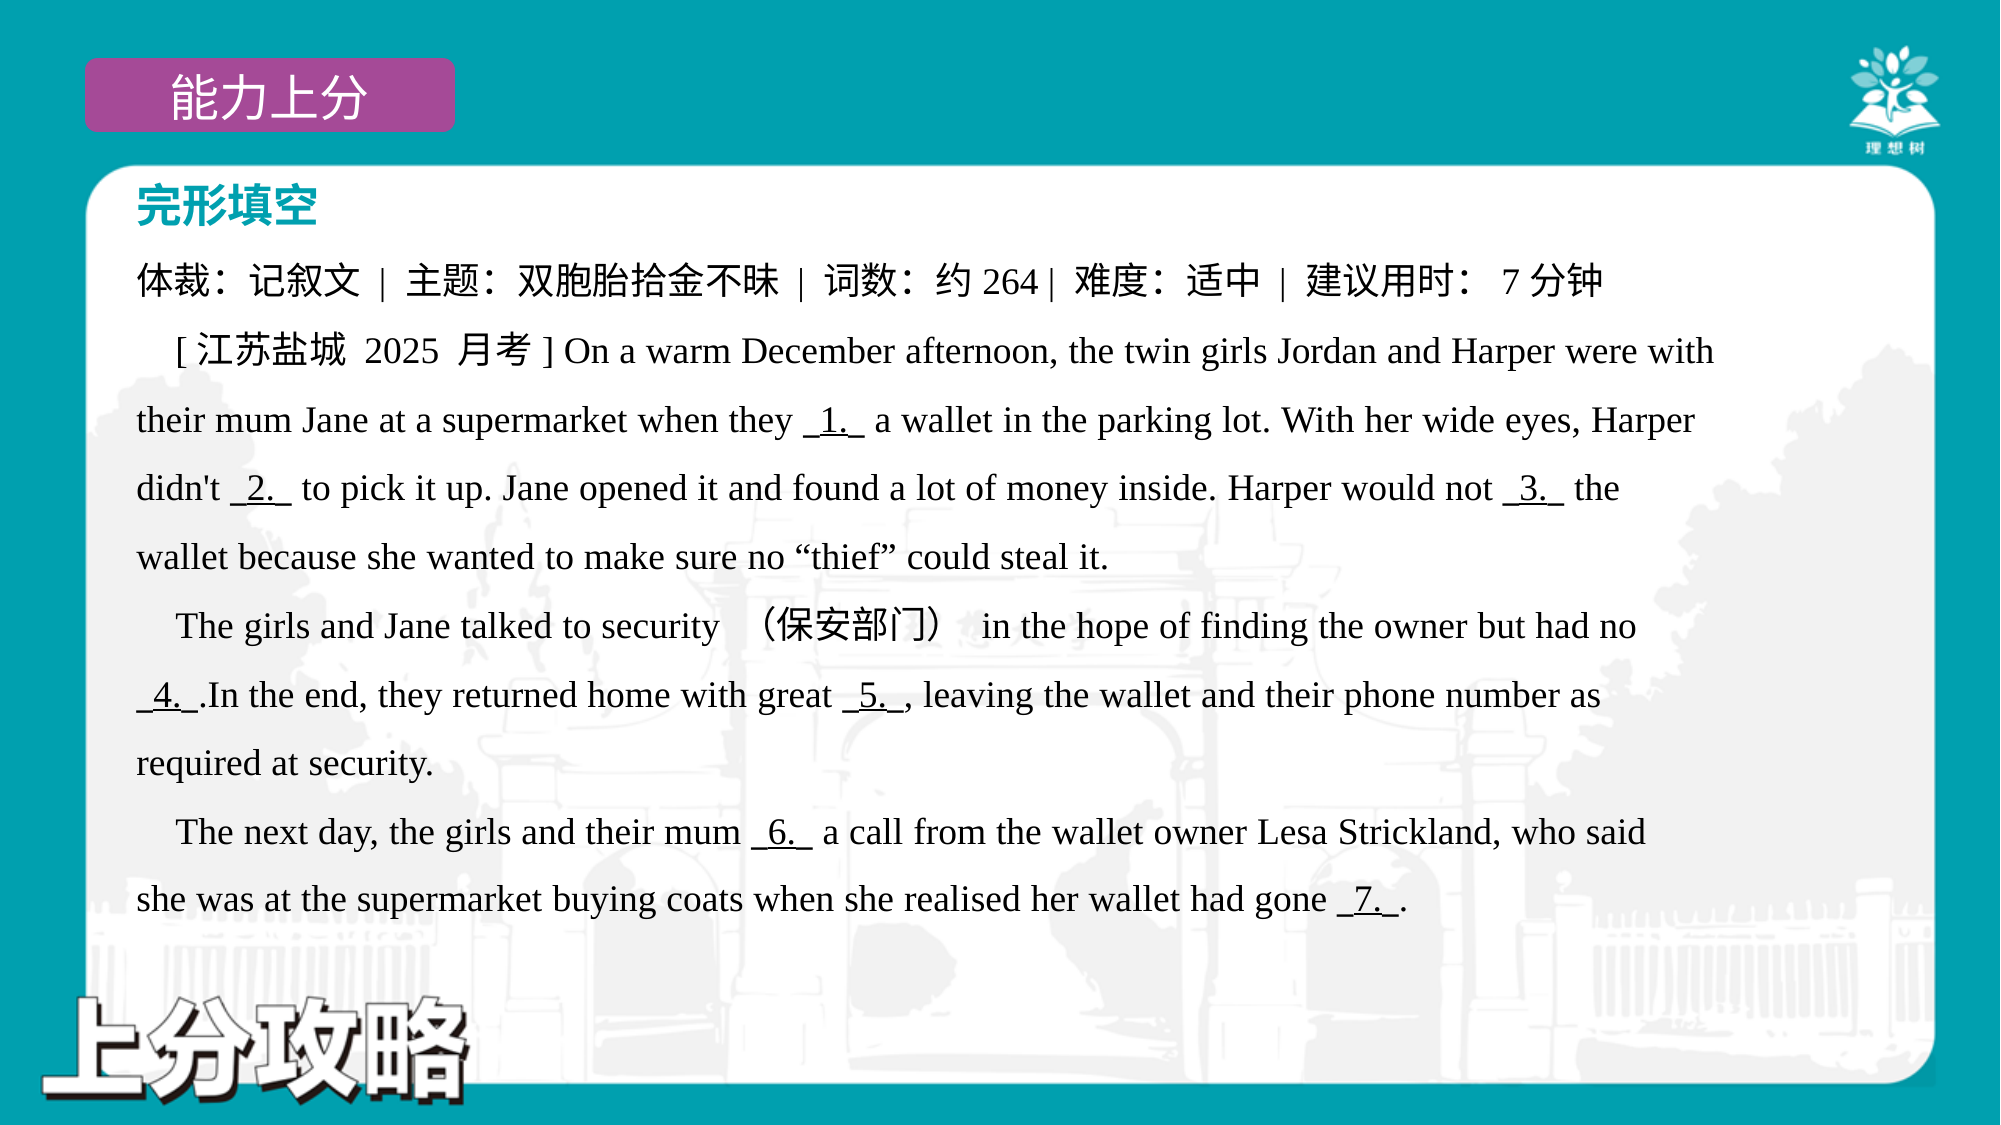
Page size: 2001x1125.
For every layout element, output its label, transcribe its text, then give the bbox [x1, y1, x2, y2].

picture [0, 0, 2000, 1125]
text_box 体裁：记叙文 | 主题：双胞胎拾金不昧 | 词数：约264 | 难度：适中 | 建议用时：7分钟 [江苏盐城 2025 月考] On a warm December afternoon, the twin girls Jordan and Harper were with their mum Jane at a supermarket when they _1._ a wallet in the parking lot. With her wide eyes, Harper didn't _2._ to pick it up. Jane opened it and found a lot of money inside. Harper would not _3._ the wallet because she wanted to make sure no “thief” could steal it. The girls and Jane talked to security （保安部门） in the hope of finding the owner but had no _4._.In the end, they returned home with great _5._, leaving the wallet and their phone number as required at security. The next day, the girls and their mum _6._ a call from the wallet owner Lesa Strickland, who said she was at the supermarket buying coats when she realised her wallet had gone _7._.#4 [136, 233, 1865, 911]
text_box 完形填空 [136, 176, 1865, 232]
